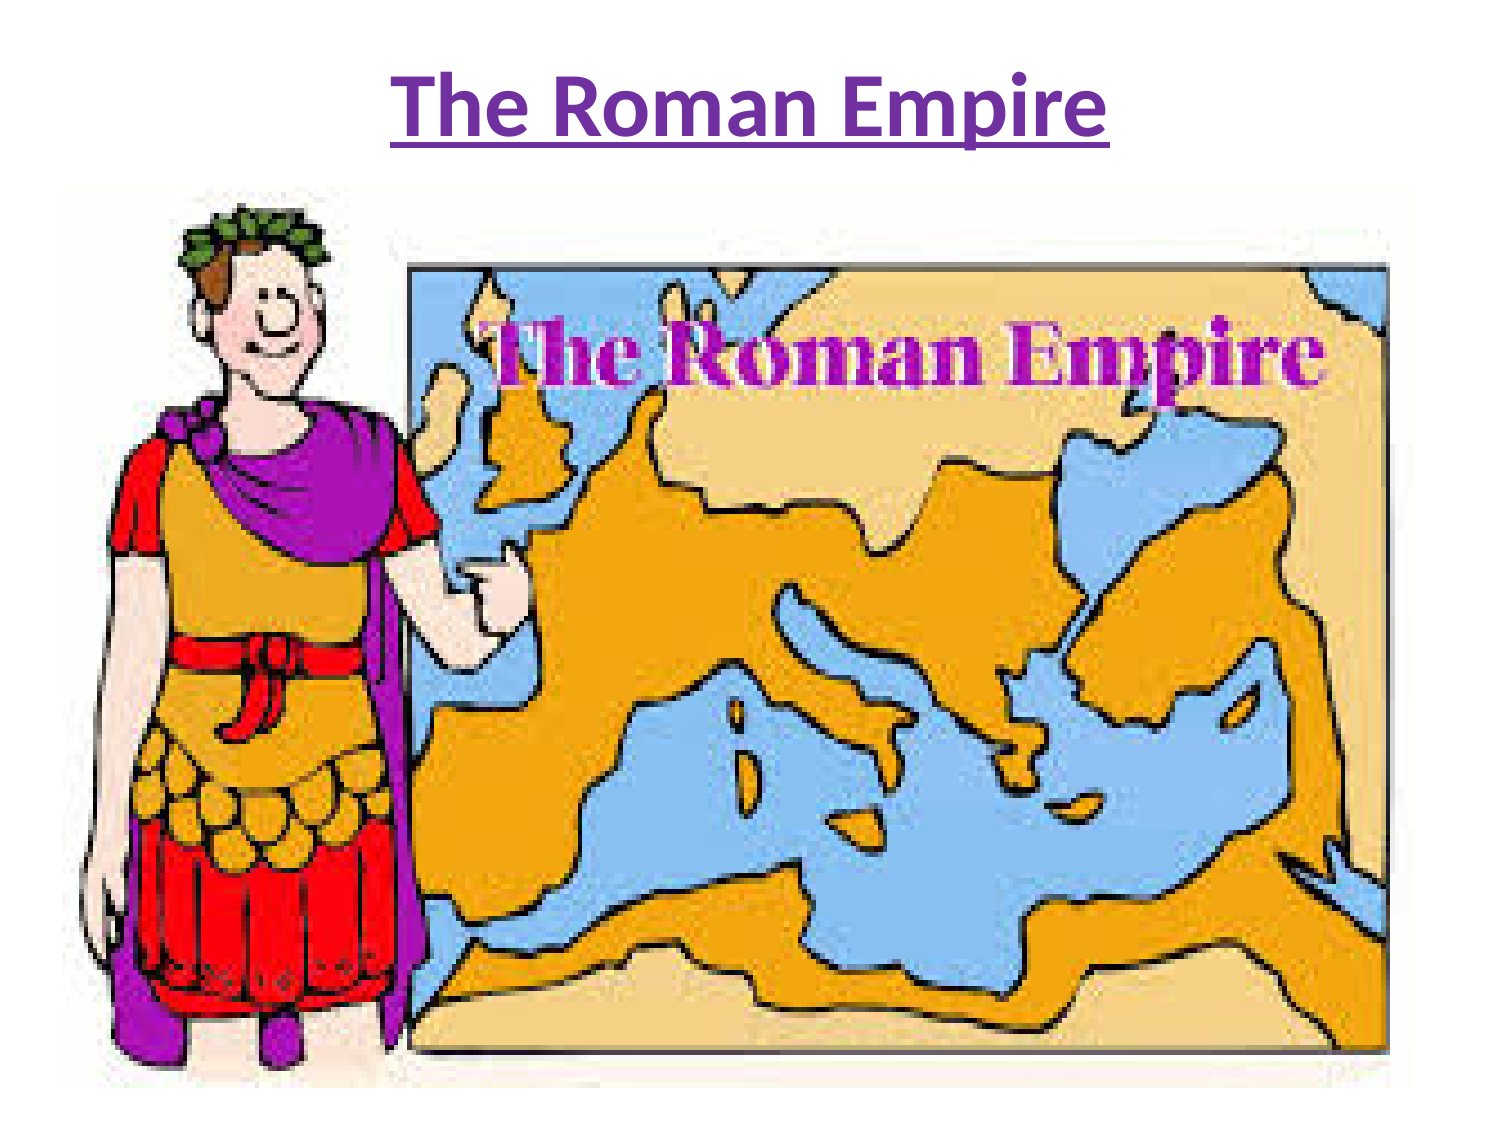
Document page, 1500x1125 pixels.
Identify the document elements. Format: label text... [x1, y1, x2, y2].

title The Roman Empire [75, 24, 1425, 175]
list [62, 187, 1413, 1088]
